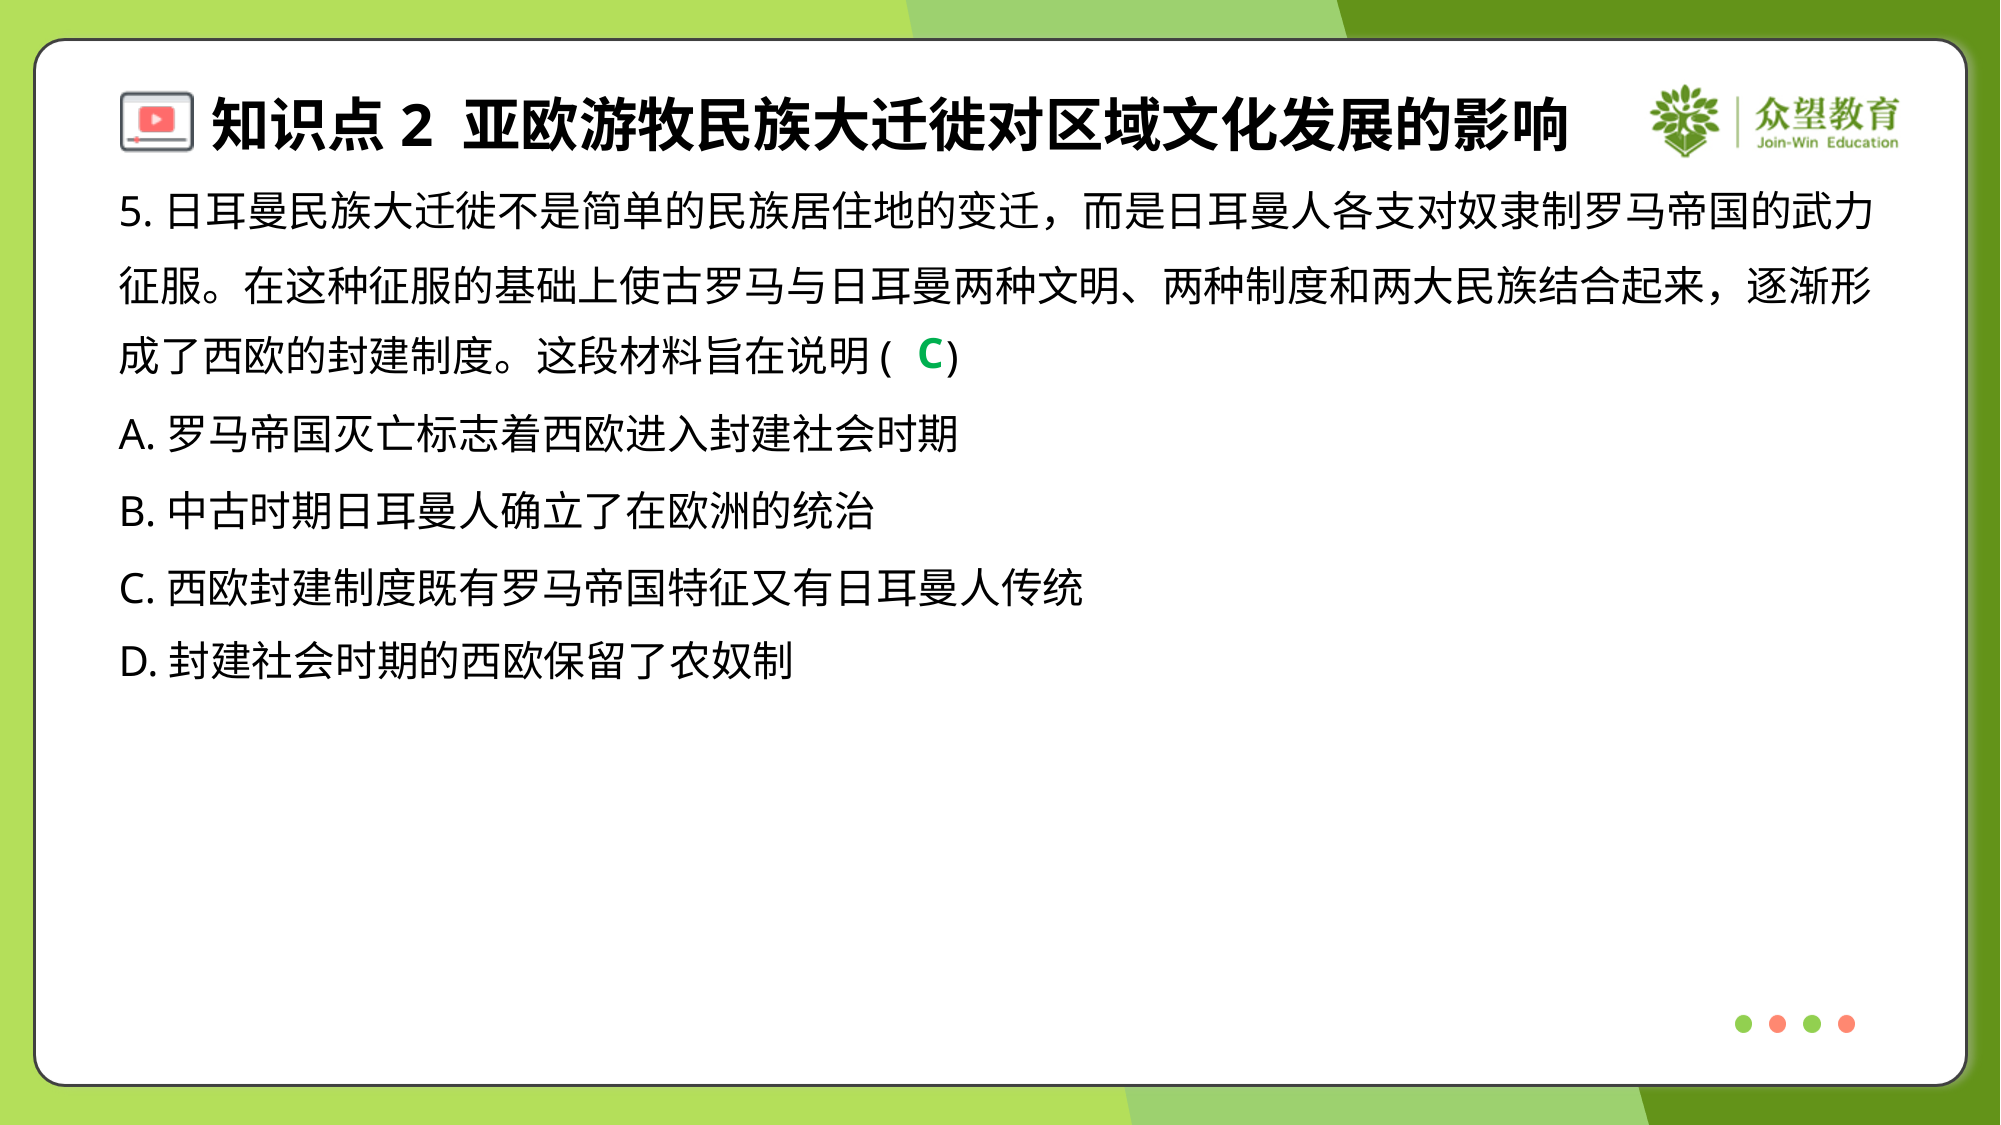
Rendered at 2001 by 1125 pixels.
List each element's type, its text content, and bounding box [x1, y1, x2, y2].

text_box 5.日耳曼民族大迁徙不是简单的民族居住地的变迁，而是日耳曼人各支对奴隶制罗马帝国的武力 征服。在这种征服的基础上使古罗马与日耳曼两种文明、两种制度和两大民族结合起来，逐渐形 成了西欧的封建制度。这段材料旨在说明( ) [118, 159, 1883, 373]
text_box C [901, 306, 960, 371]
picture [0, 0, 2000, 1125]
text_box A.罗马帝国灭亡标志着西欧进入封建社会时期 B.中古时期日耳曼人确立了在欧洲的统治 C.西欧封建制度既有罗马帝国特征又有日耳曼人传统 D.封建社会时期的西欧保留了农奴制 [118, 382, 1883, 678]
